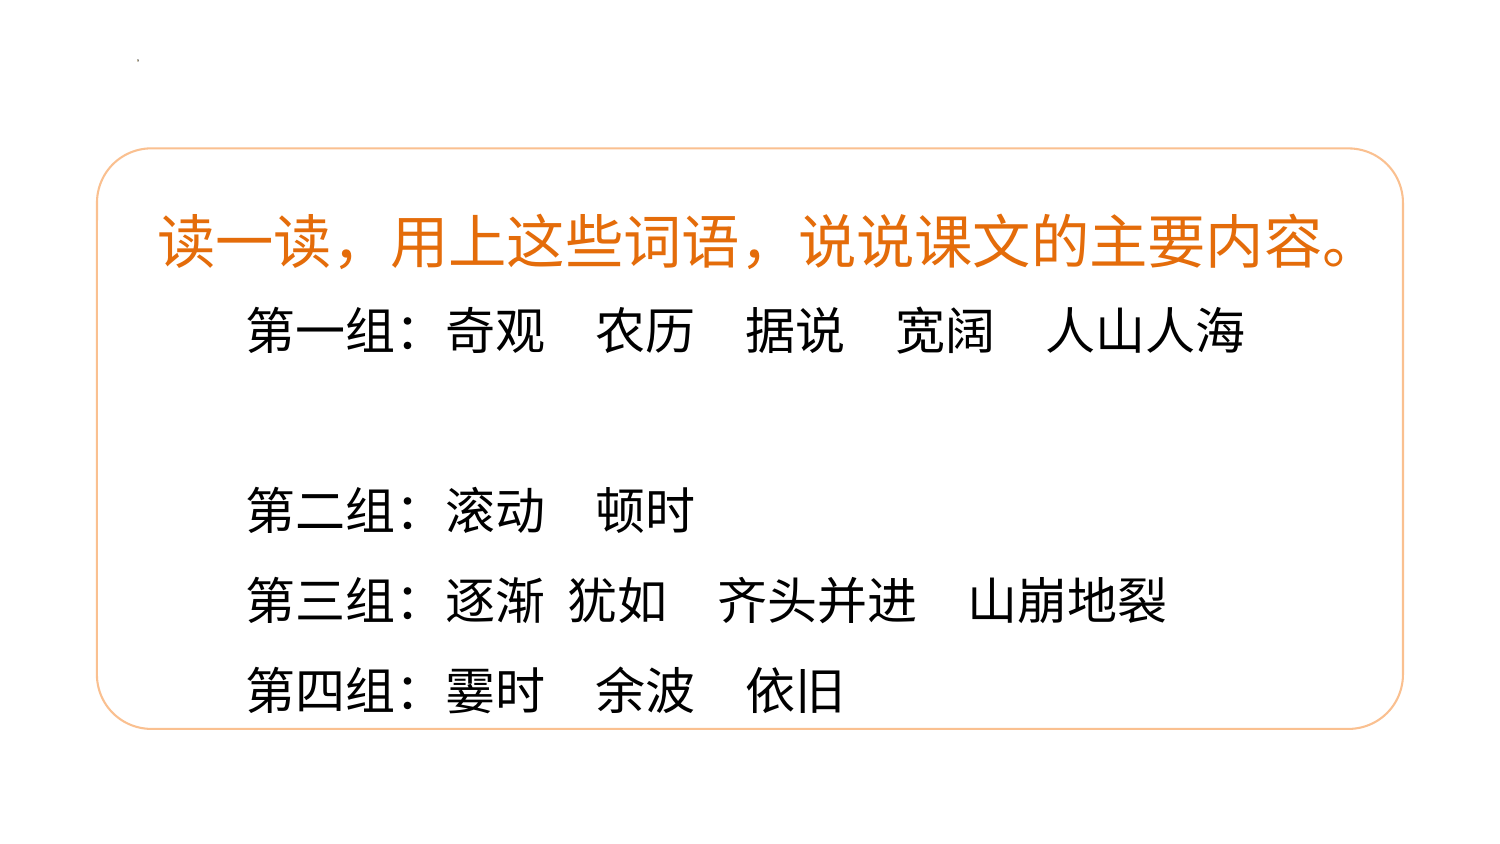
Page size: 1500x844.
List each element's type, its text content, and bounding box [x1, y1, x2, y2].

text_box [95, 147, 1405, 730]
text_box 第一组：奇观 农历 据说 宽阔 人山人海 第二组：滚动 顿时 第三组：逐渐 犹如 齐头并进 山崩地裂 第四组：霎时 余波 依旧 [230, 283, 1270, 727]
text_box 读一读，用上这些词语，说说课文的主要内容。 [142, 197, 1396, 283]
